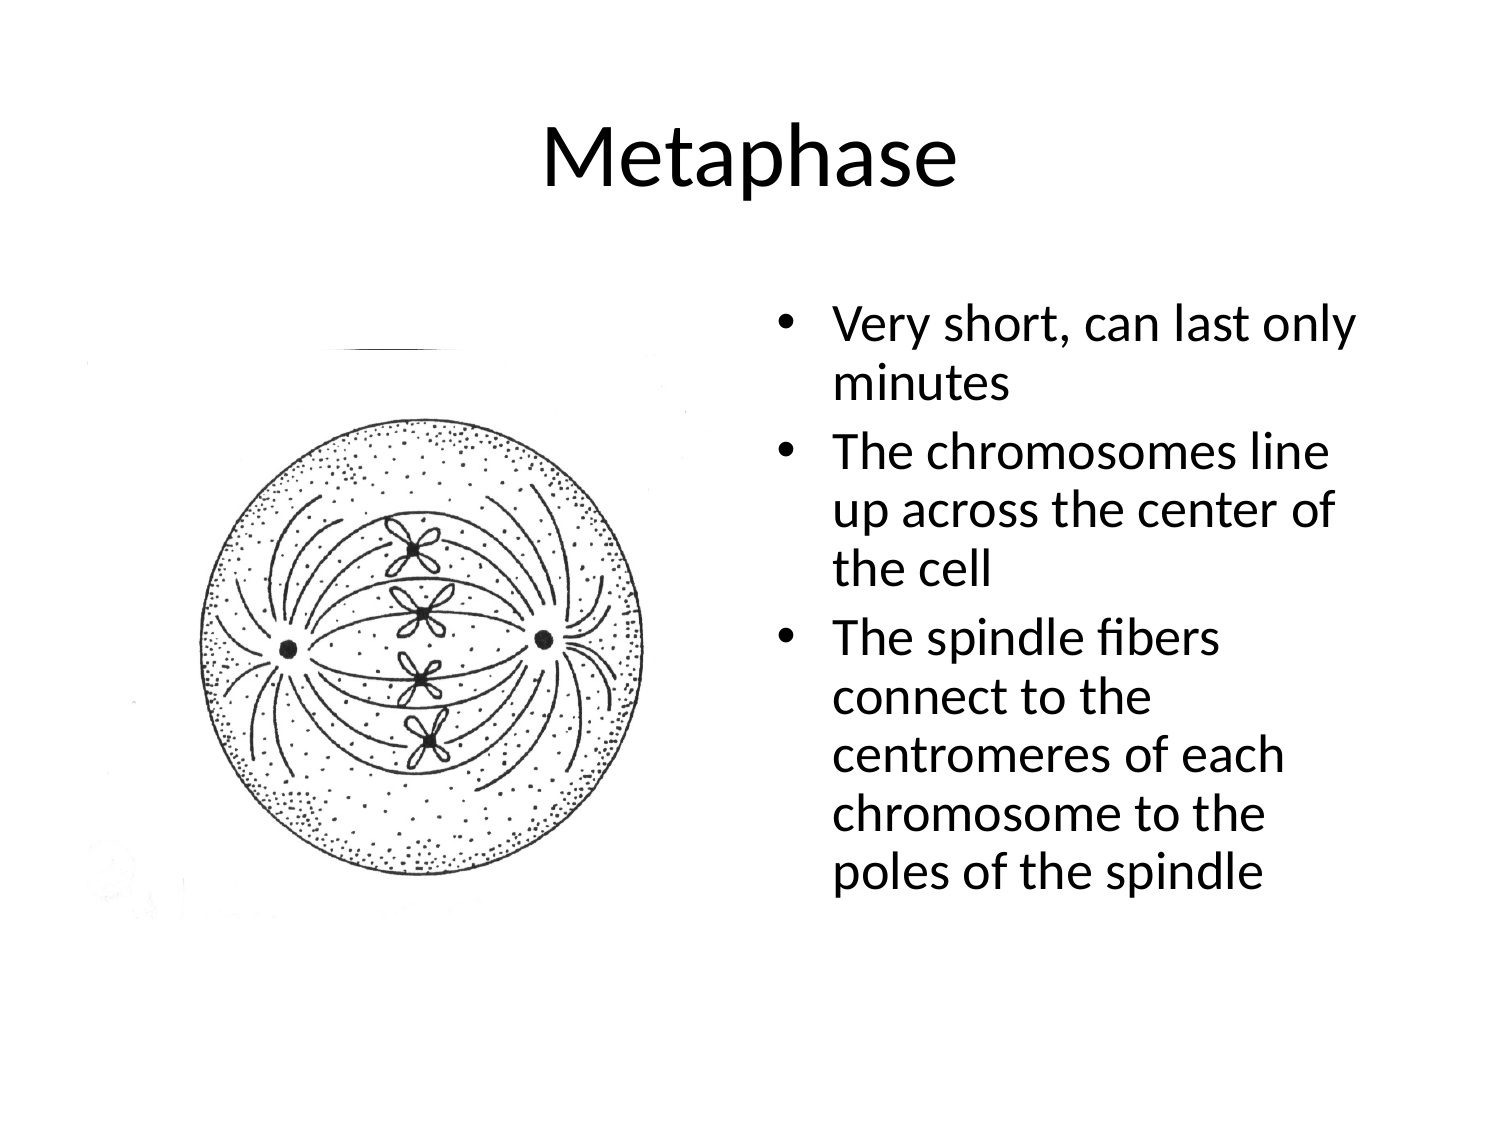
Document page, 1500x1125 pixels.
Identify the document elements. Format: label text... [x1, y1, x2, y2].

picture [87, 349, 730, 920]
title Metaphase [94, 50, 1407, 250]
list Very short, can last only minutes The chromosomes line up across the center of the cell The spindle fibers connect to the centromeres of each chromosome to the poles of the spindle [761, 287, 1406, 988]
